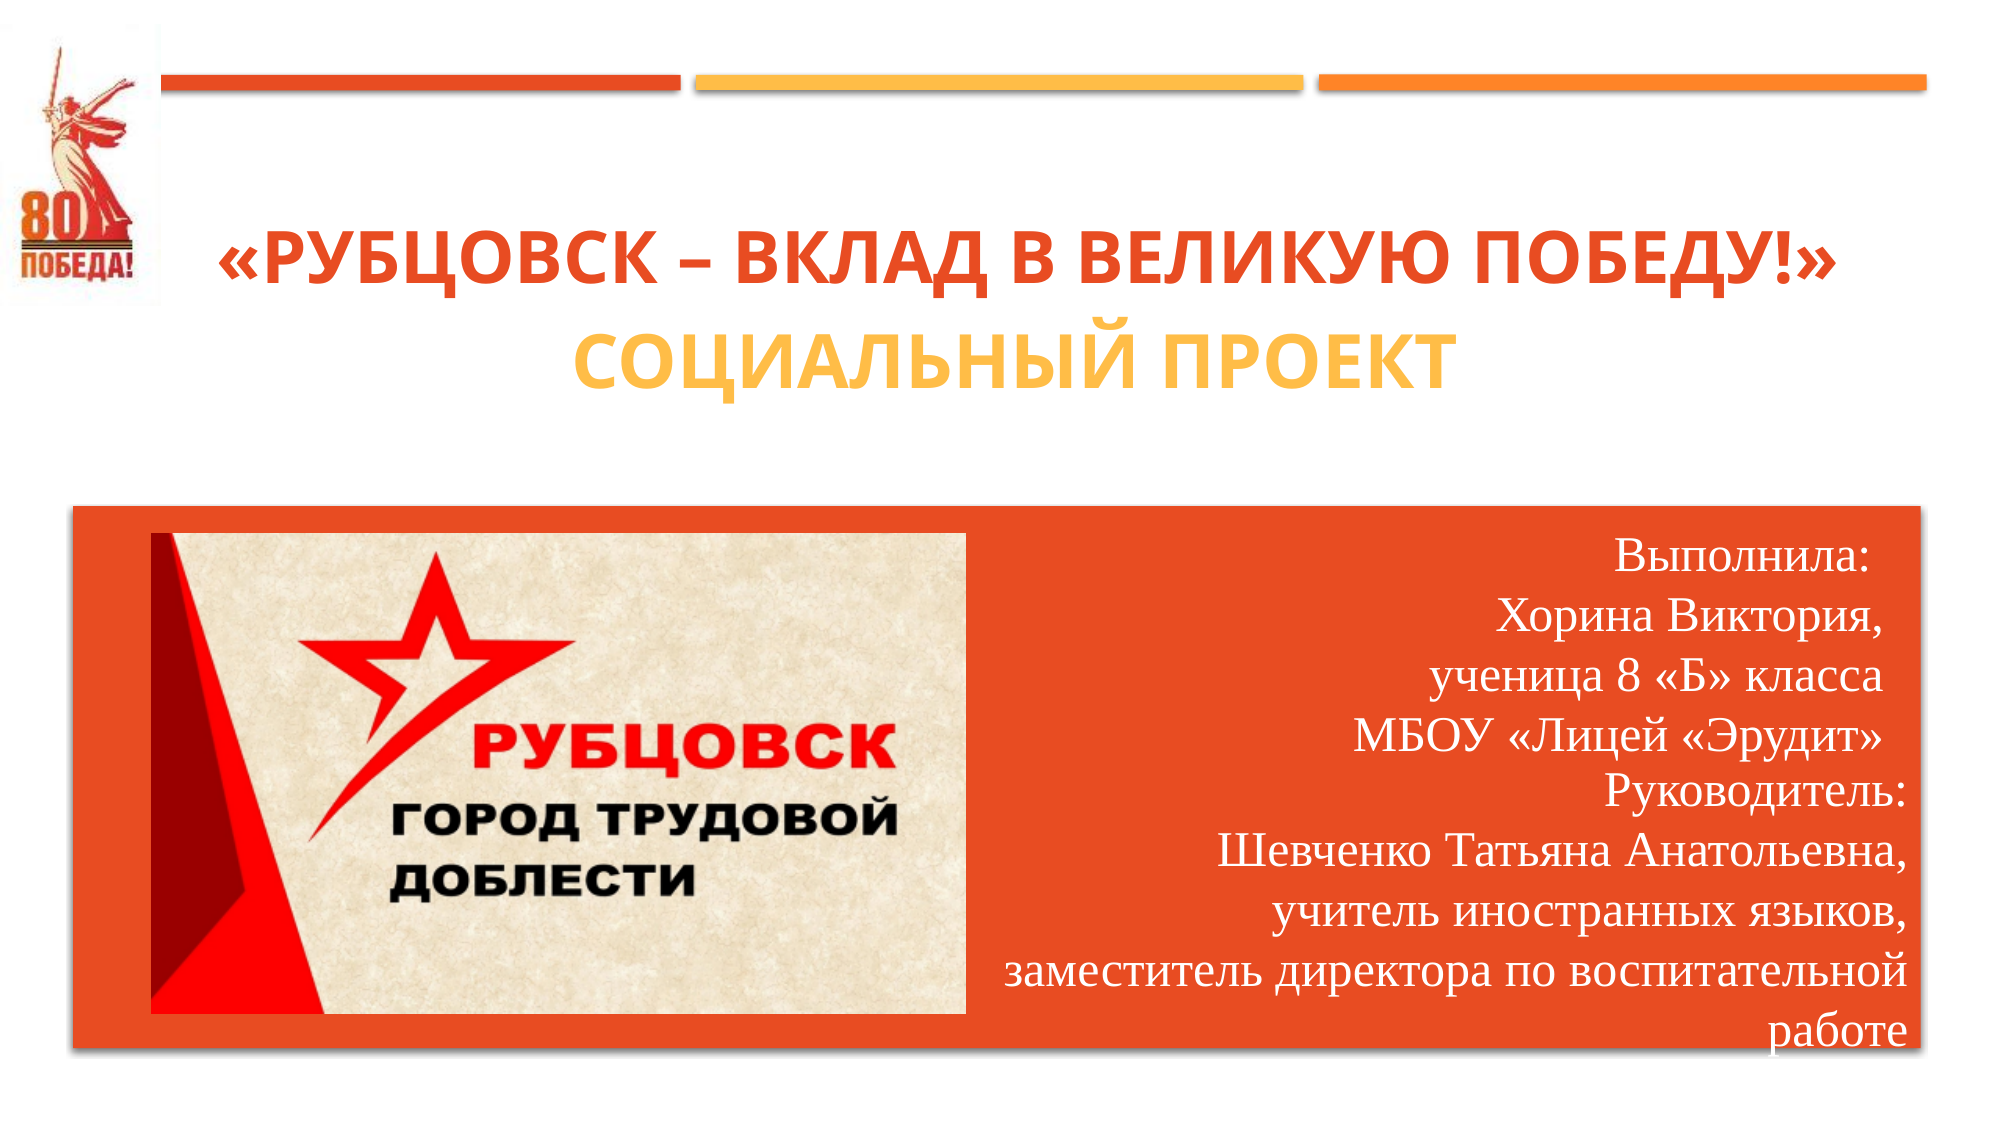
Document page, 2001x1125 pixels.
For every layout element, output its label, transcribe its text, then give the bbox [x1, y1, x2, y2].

picture [0, 23, 161, 307]
text_box Руководитель: Шевченко Татьяна Анатольевна, учитель иностранных языков, заместитель директора по воспитательной работе [922, 749, 1923, 1064]
text_box Выполнила: Хорина Виктория, ученица 8 «Б» класса МБОУ «Лицей «Эрудит» [95, 513, 1899, 989]
picture [150, 533, 967, 1015]
title «Рубцовск – вклад в великую победу!» [166, 138, 1930, 306]
subtitle Социальный проект [151, 306, 1899, 449]
